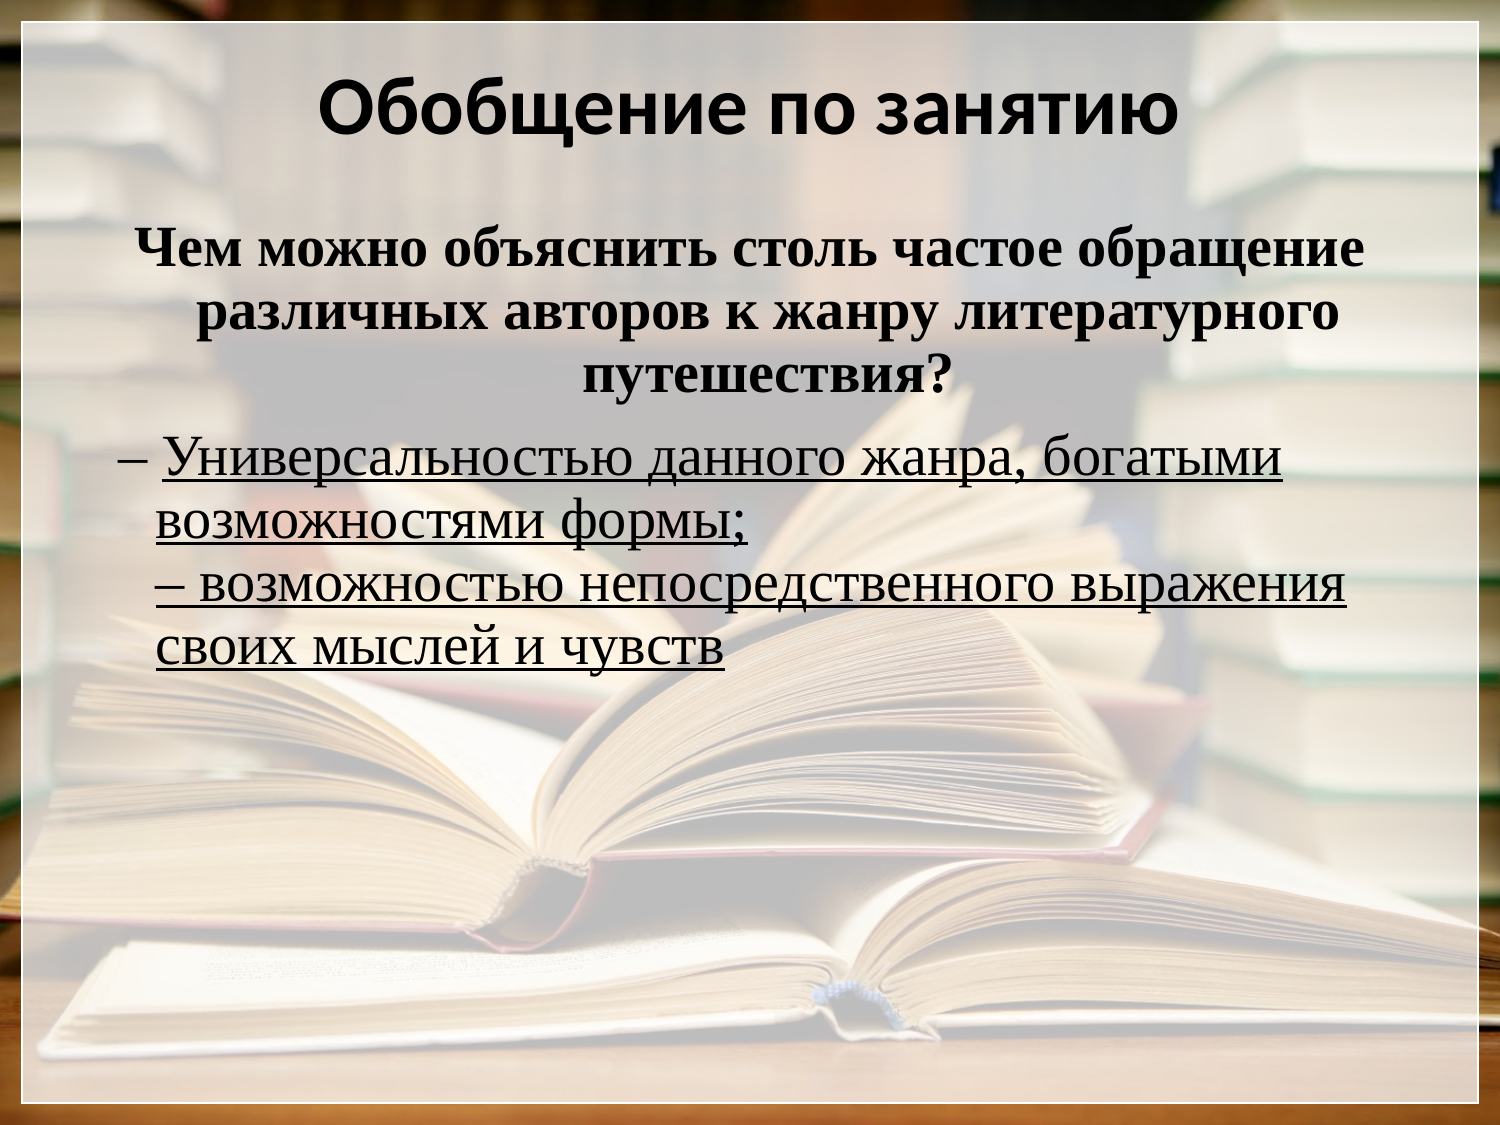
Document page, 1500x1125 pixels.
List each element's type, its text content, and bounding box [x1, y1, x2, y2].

list Чем можно объяснить столь частое обращение различных авторов к жанру литературного путешествия? – Универсальностью данного жанра, богатыми возможностями формы; – возможностью непосредственного выражения своих мыслей и чувств [103, 208, 1397, 1014]
picture [0, 0, 1500, 1125]
title Обобщение по занятию [103, 21, 1397, 194]
